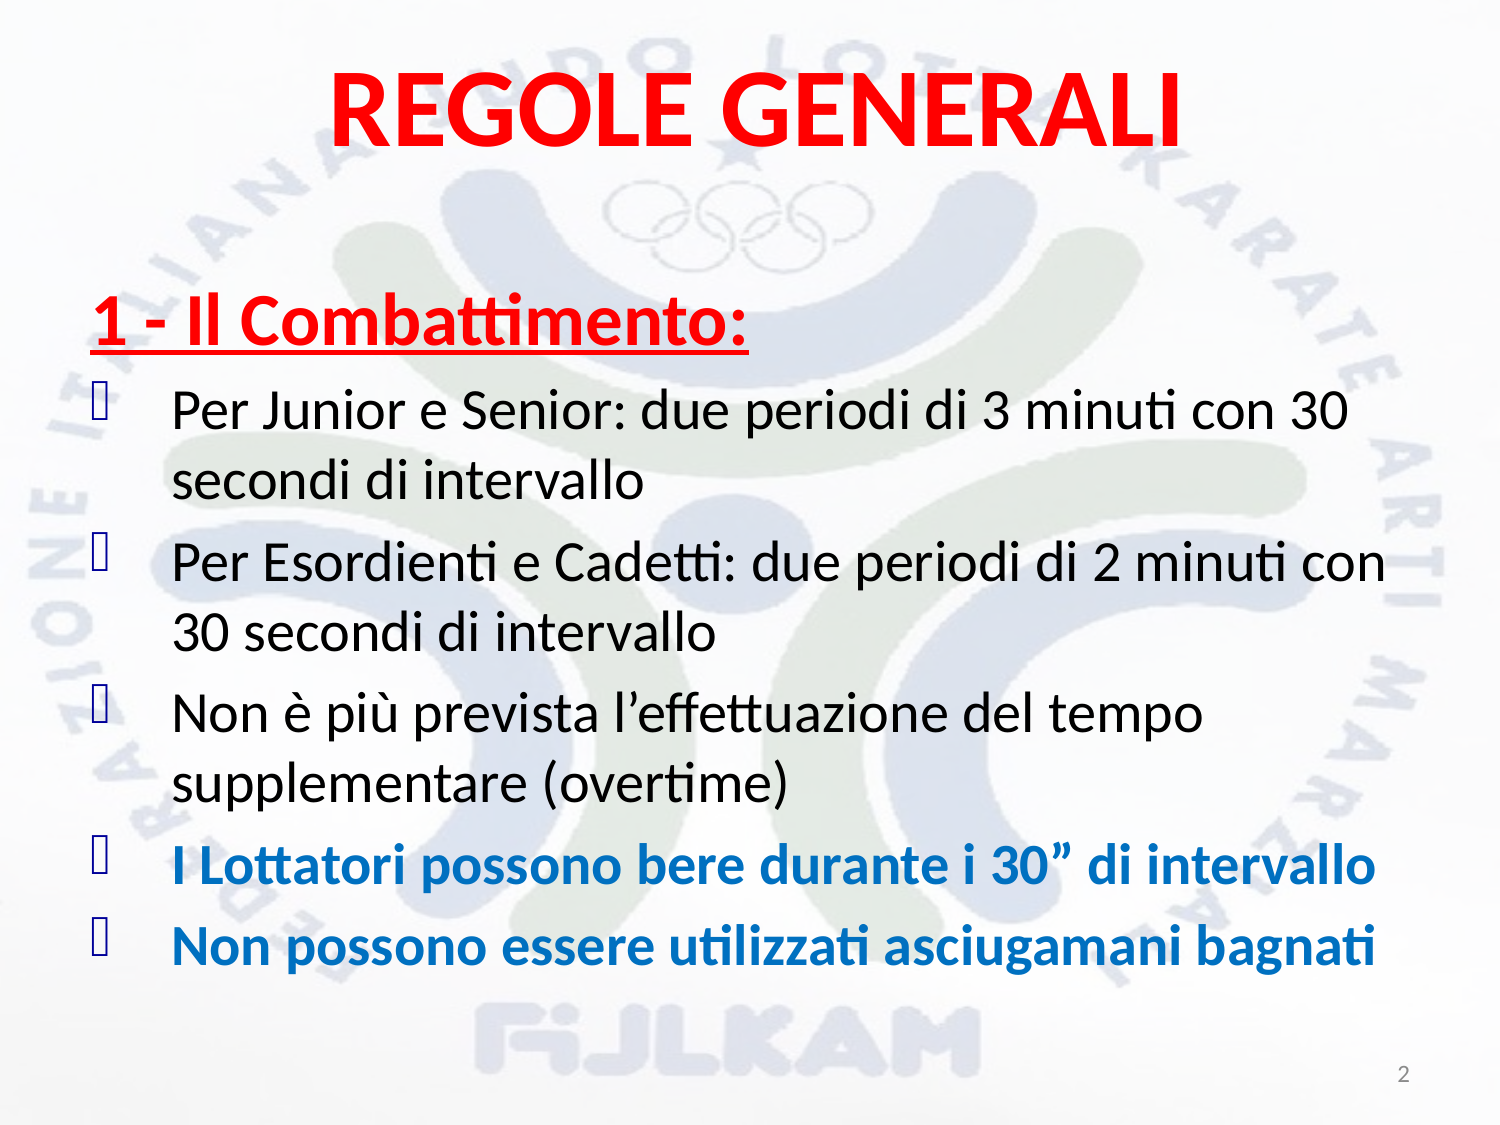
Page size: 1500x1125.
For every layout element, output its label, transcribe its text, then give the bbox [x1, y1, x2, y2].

text_box REGOLE GENERALI [253, 30, 1262, 173]
list 1 - Il Combattimento: Per Junior e Senior: due periodi di 3 minuti con 30 secondi di intervallo Per Esordienti e Cadetti: due periodi di 2 minuti con 30 secondi di intervallo Non è più prevista l’effettuazione del tempo supplementare (overtime) I Lottatori possono bere durante i 30” di intervallo Non possono essere utilizzati asciugamani bagnati [75, 262, 1425, 1005]
slide_number 2 [1074, 1042, 1425, 1103]
